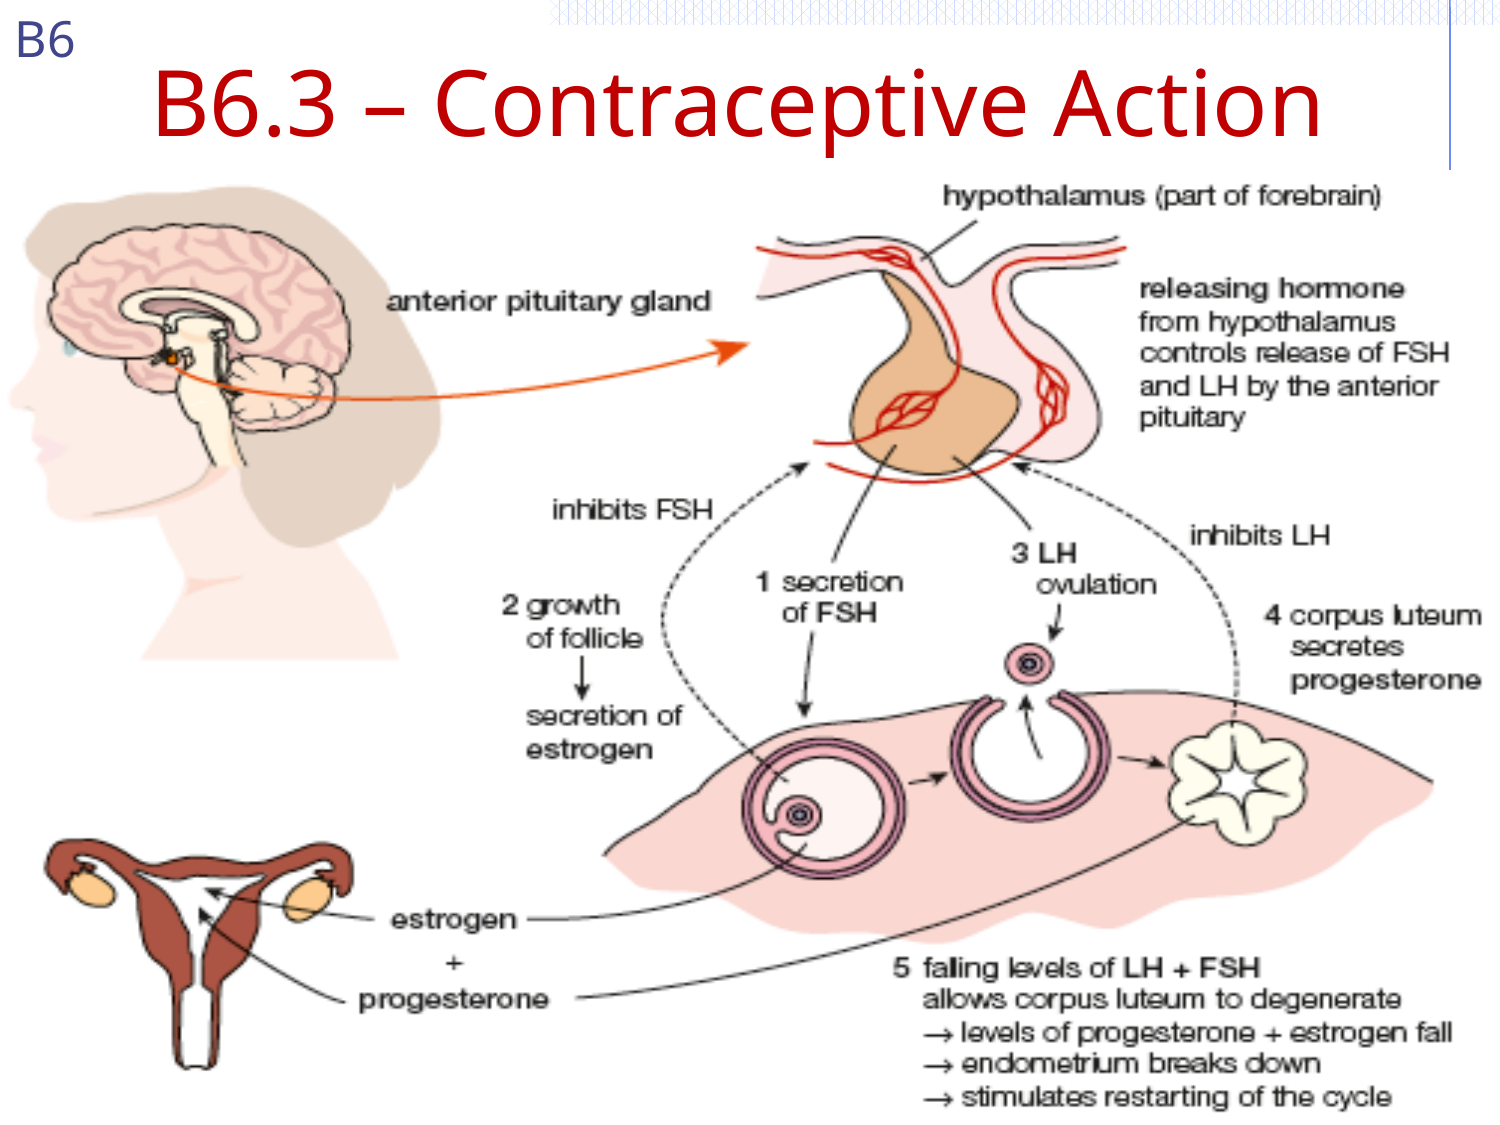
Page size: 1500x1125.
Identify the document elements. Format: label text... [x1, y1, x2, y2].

title B6.3 – Contraceptive Action [37, 24, 1463, 163]
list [0, 170, 1500, 1121]
